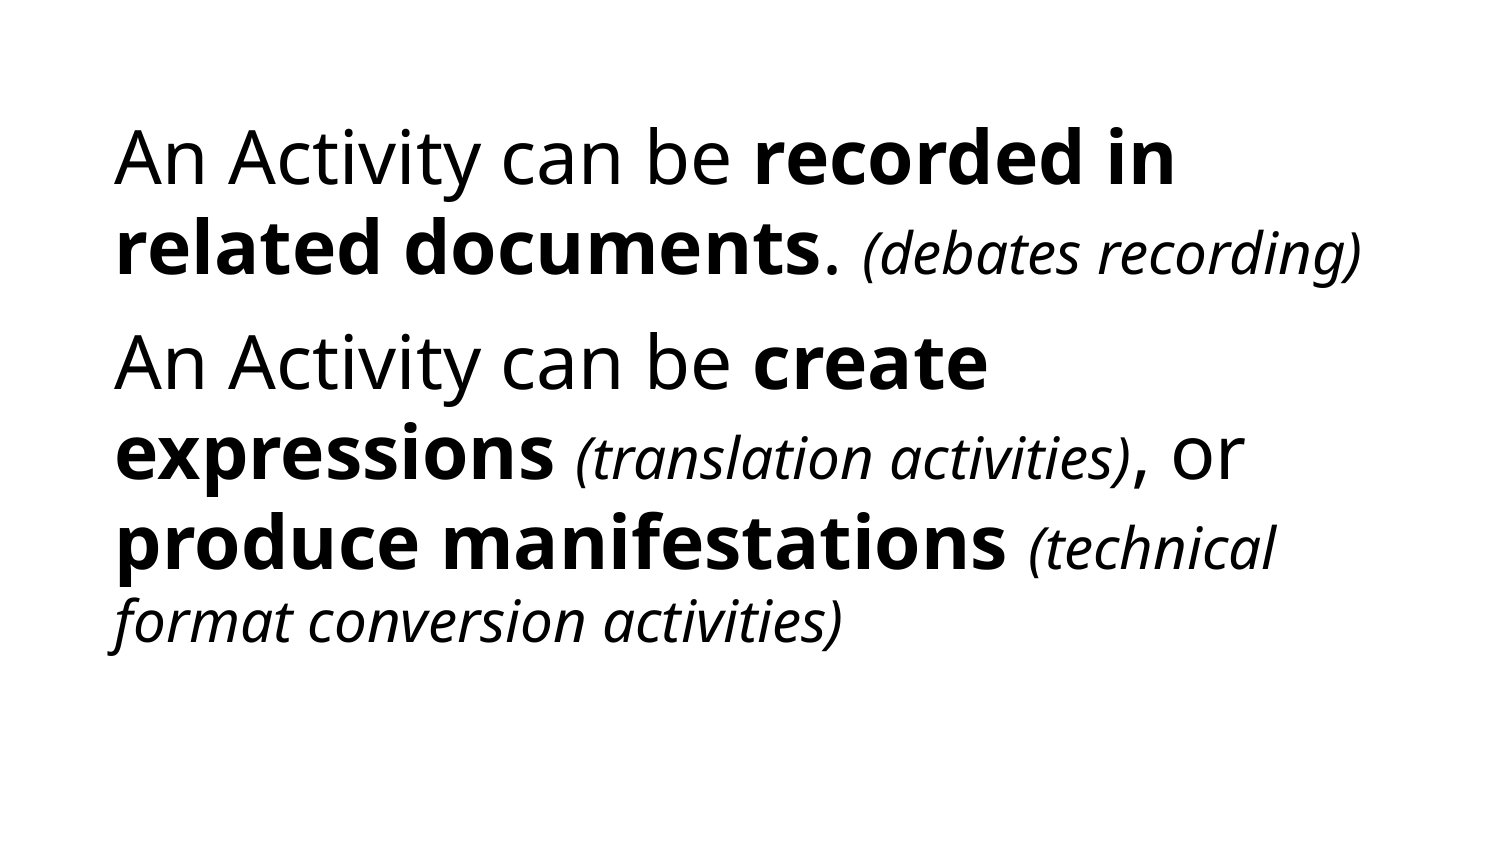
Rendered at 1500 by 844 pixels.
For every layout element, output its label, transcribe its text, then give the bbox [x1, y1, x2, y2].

text_box An Activity can be recorded in related documents. (debates recording) An Activity can be create expressions (translation activities), or produce manifestations (technical format conversion activities) [100, 101, 1400, 662]
